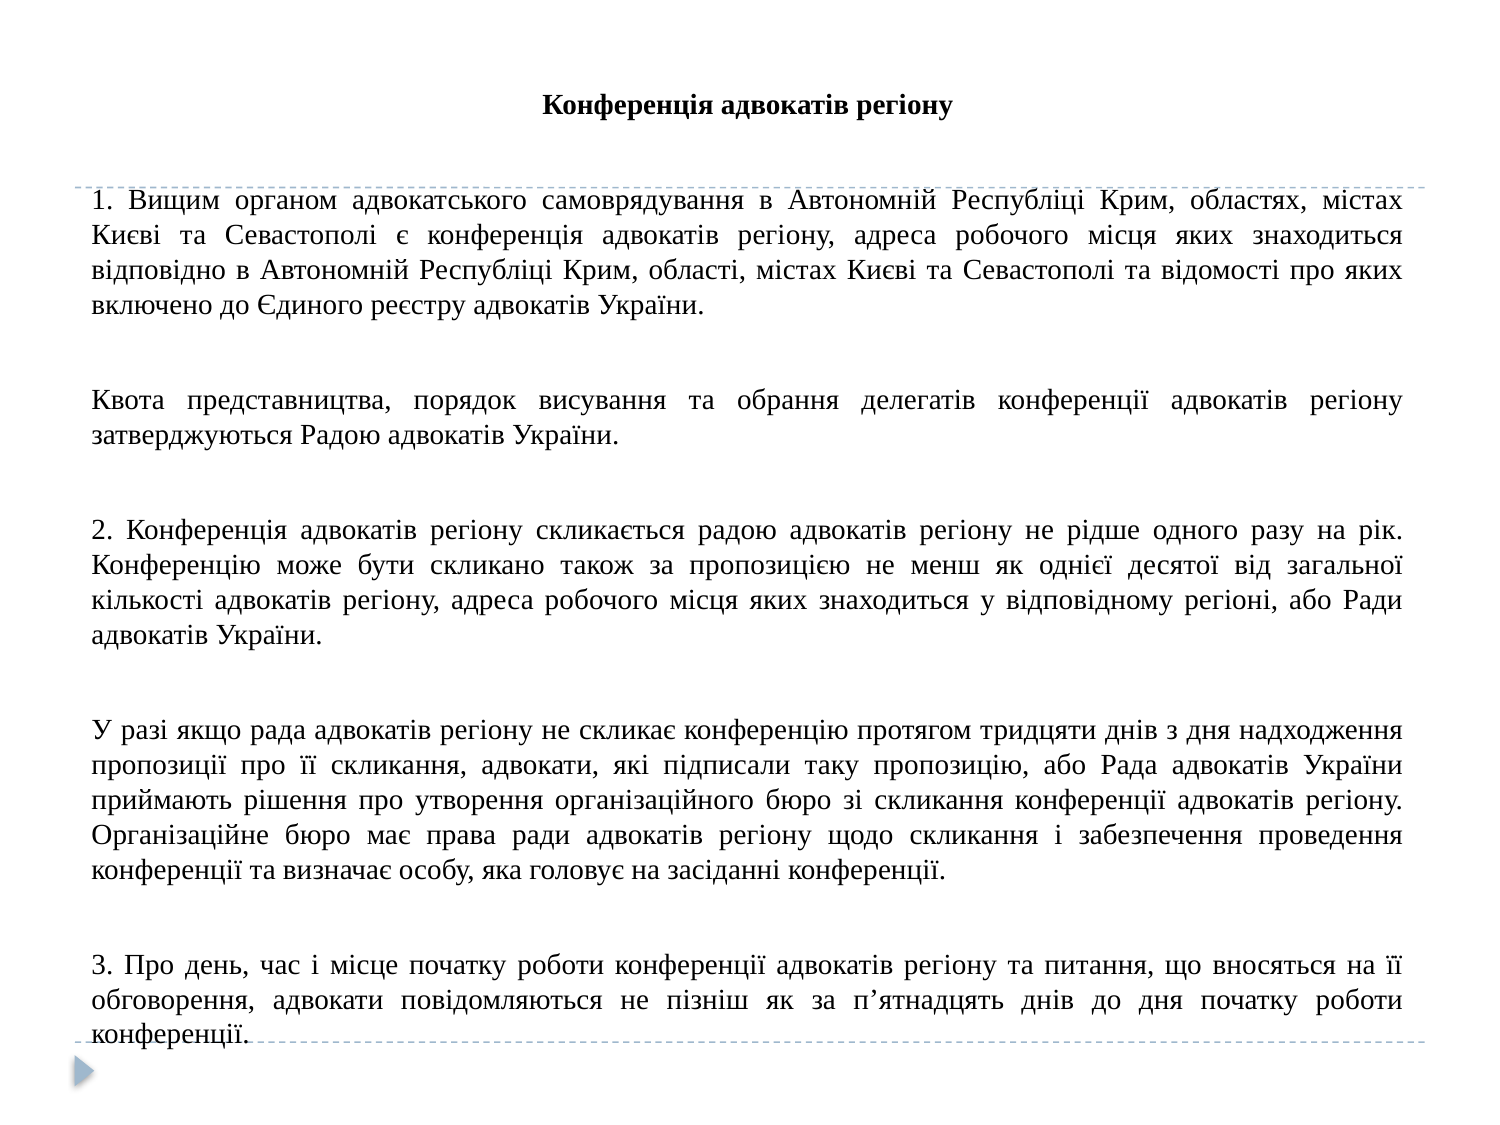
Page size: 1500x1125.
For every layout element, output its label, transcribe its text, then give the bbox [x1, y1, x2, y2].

list Конференція адвокатів регіону 1. Вищим органом адвокатського самоврядування в Автономній Республіці Крим, областях, містах Києві та Севастополі є конференція адвокатів регіону, адреса робочого місця яких знаходиться відповідно в Автономній Республіці Крим, області, містах Києві та Севастополі та відомості про яких включено до Єдиного реєстру адвокатів України. Квота представництва, порядок висування та обрання делегатів конференції адвокатів регіону затверджуються Радою адвокатів України. 2. Конференція адвокатів регіону скликається радою адвокатів регіону не рідше одного разу на рік. Конференцію може бути скликано також за пропозицією не менш як однієї десятої від загальної кількості адвокатів регіону, адреса робочого місця яких знаходиться у відповідному регіоні, або Ради адвокатів України. У разі якщо рада адвокатів регіону не скликає конференцію протягом тридцяти днів з дня надходження пропозиції про її скликання, адвокати, які підписали таку пропозицію, або Рада адвокатів України приймають рішення про утворення організаційного бюро зі скликання конференції адвокатів регіону. Організаційне бюро має права ради адвокатів регіону щодо скликання і забезпечення проведення конференції та визначає особу, яка головує на засіданні конференції. 3. Про день, час і місце початку роботи конференції адвокатів регіону та питання, що вносяться на її обговорення, адвокати повідомляються не пізніш як за п’ятнадцять днів до дня початку роботи конференції. [76, 78, 1420, 1027]
